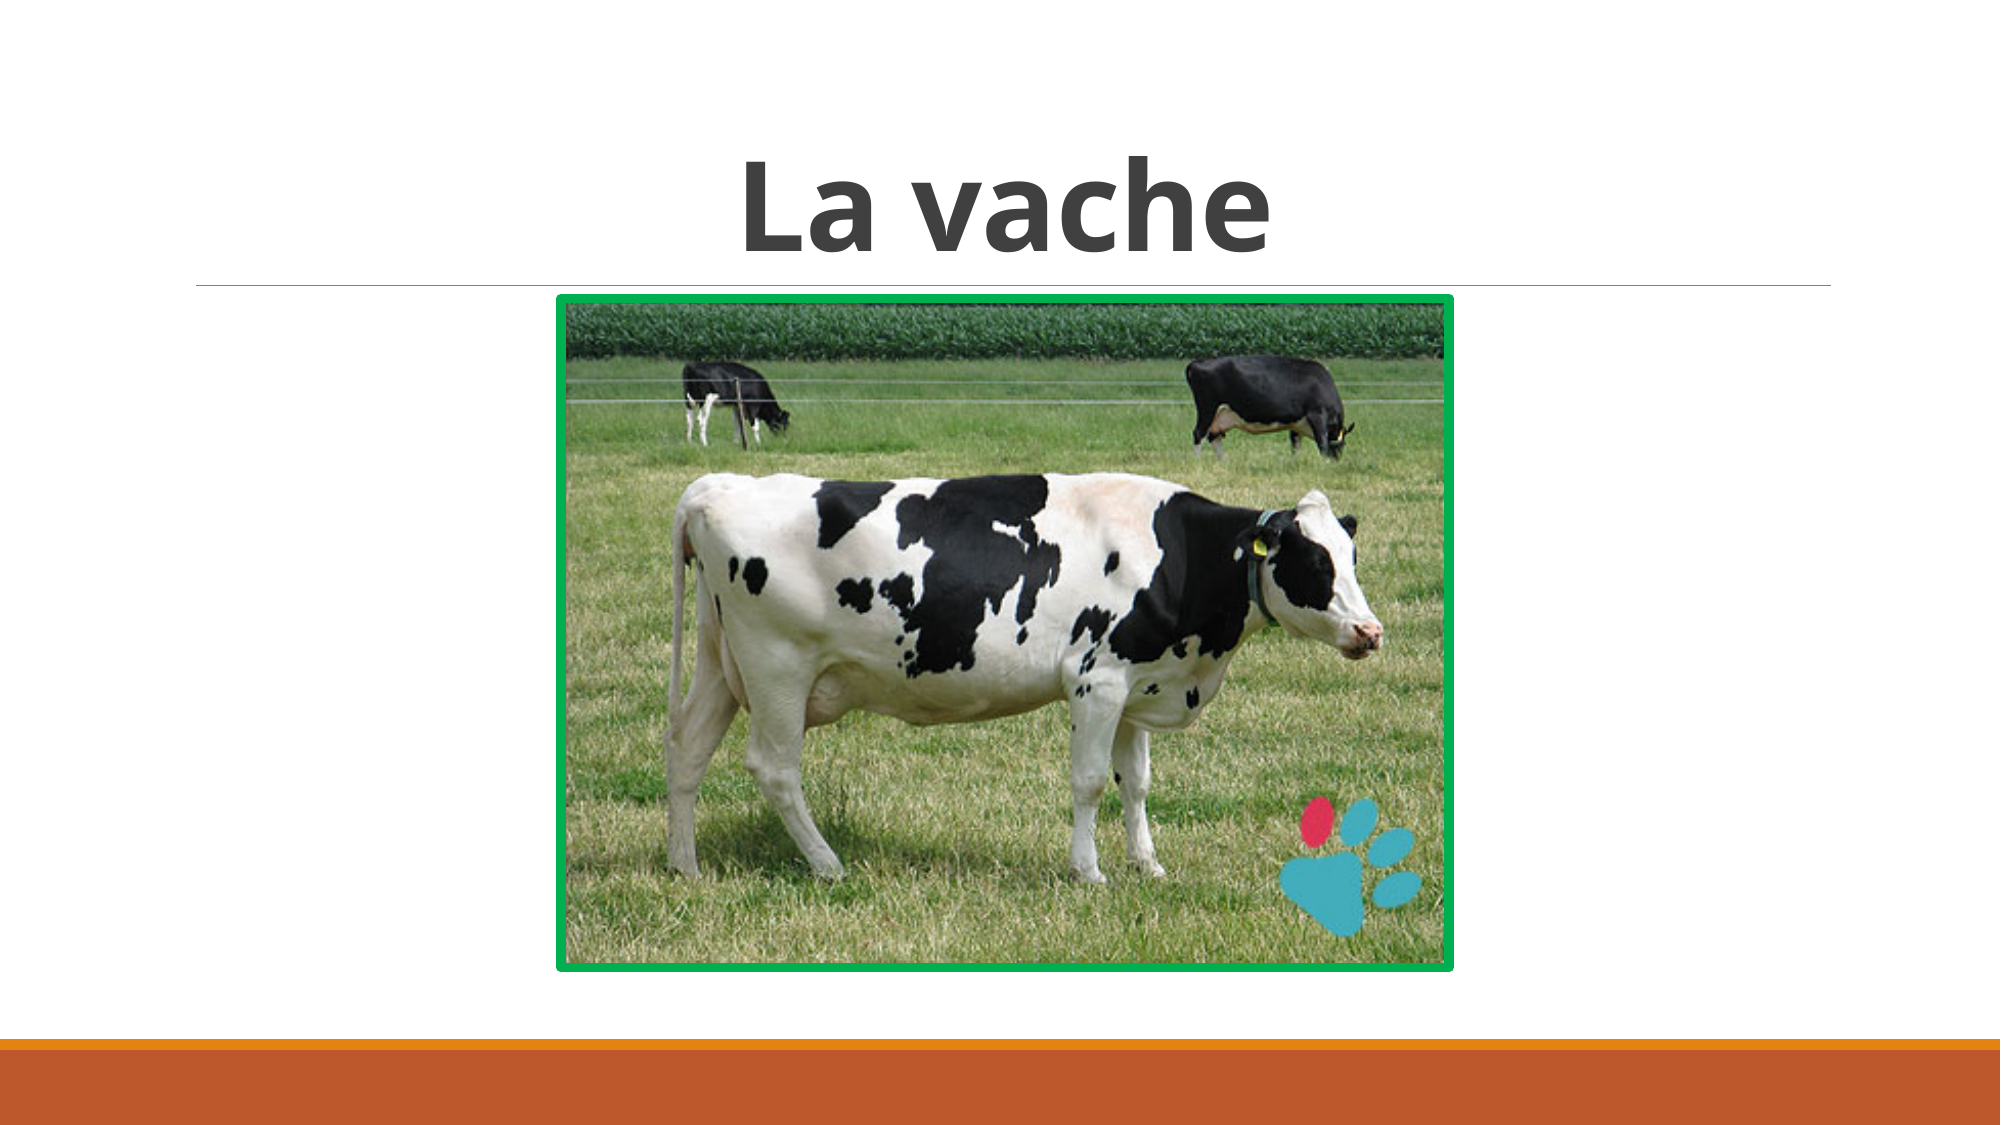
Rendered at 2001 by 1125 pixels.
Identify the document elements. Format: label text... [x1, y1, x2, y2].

title La vache [180, 47, 1830, 285]
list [565, 302, 1445, 964]
